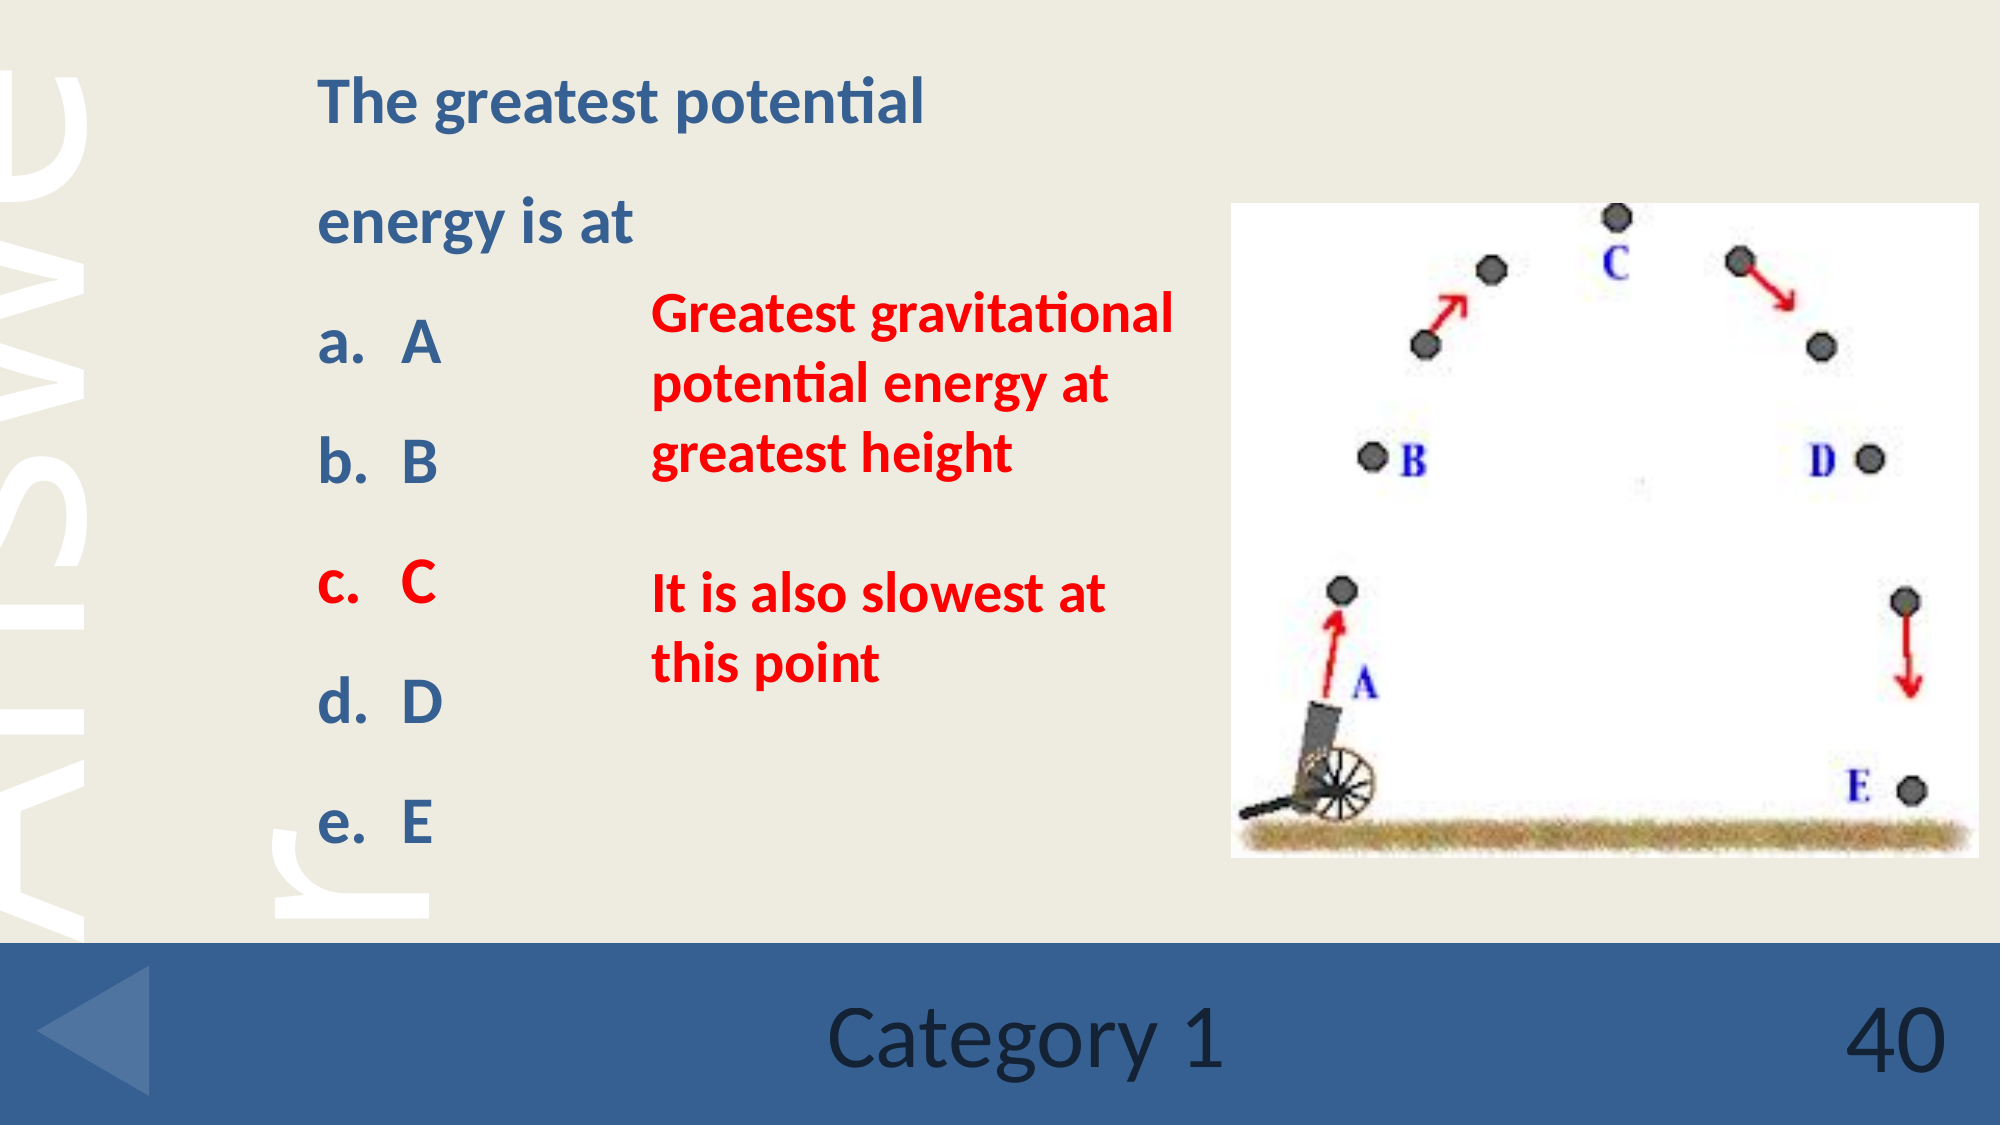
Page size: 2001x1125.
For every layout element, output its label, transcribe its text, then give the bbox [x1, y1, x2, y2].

picture [1231, 203, 1979, 858]
title Category 1 [126, 937, 1927, 1125]
list The greatest potential energy is at A B C D E [302, 92, 1139, 862]
list 40 [1927, 967, 1963, 1097]
text_box Greatest gravitational potential energy at greatest height It is also slowest at this point [636, 267, 1209, 702]
